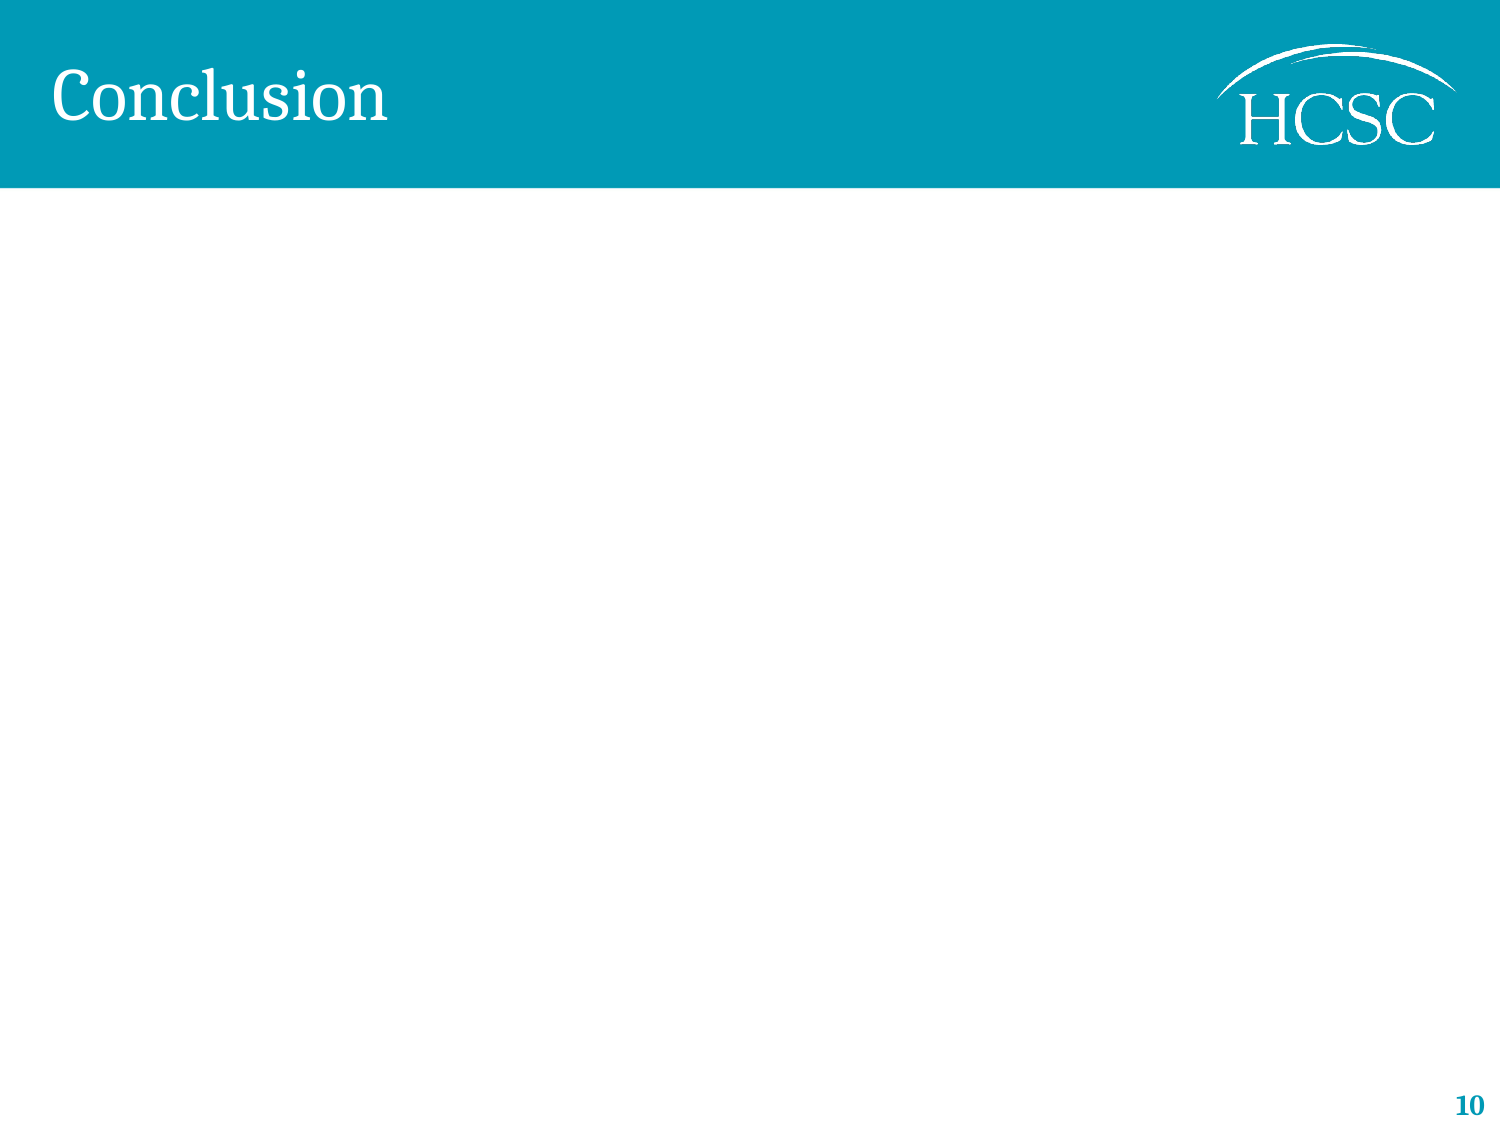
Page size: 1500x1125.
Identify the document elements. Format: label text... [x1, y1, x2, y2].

picture [0, 0, 1500, 656]
title Conclusion [37, 0, 1278, 181]
